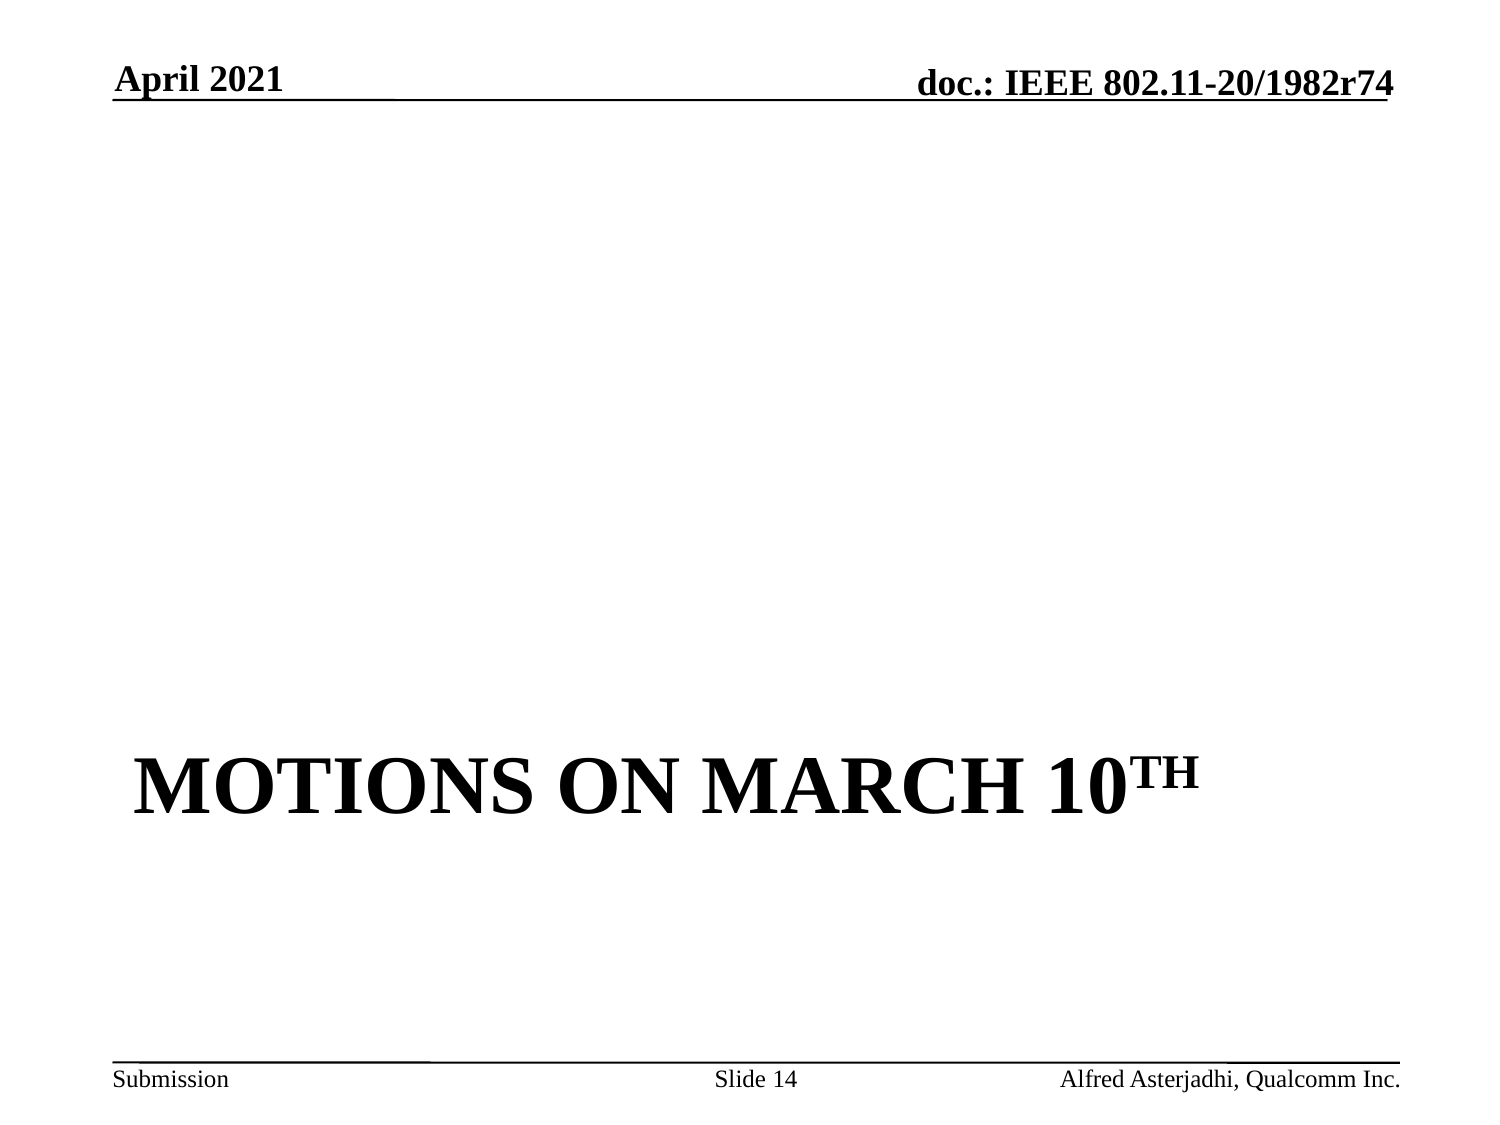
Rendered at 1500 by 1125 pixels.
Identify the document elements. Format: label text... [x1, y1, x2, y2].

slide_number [114, 54, 423, 100]
title Motions on MARCH 10th [118, 722, 1394, 947]
footer Alfred Asterjadhi, Qualcomm Inc. [878, 1061, 1402, 1093]
slide_number Slide 14 [712, 1061, 800, 1123]
